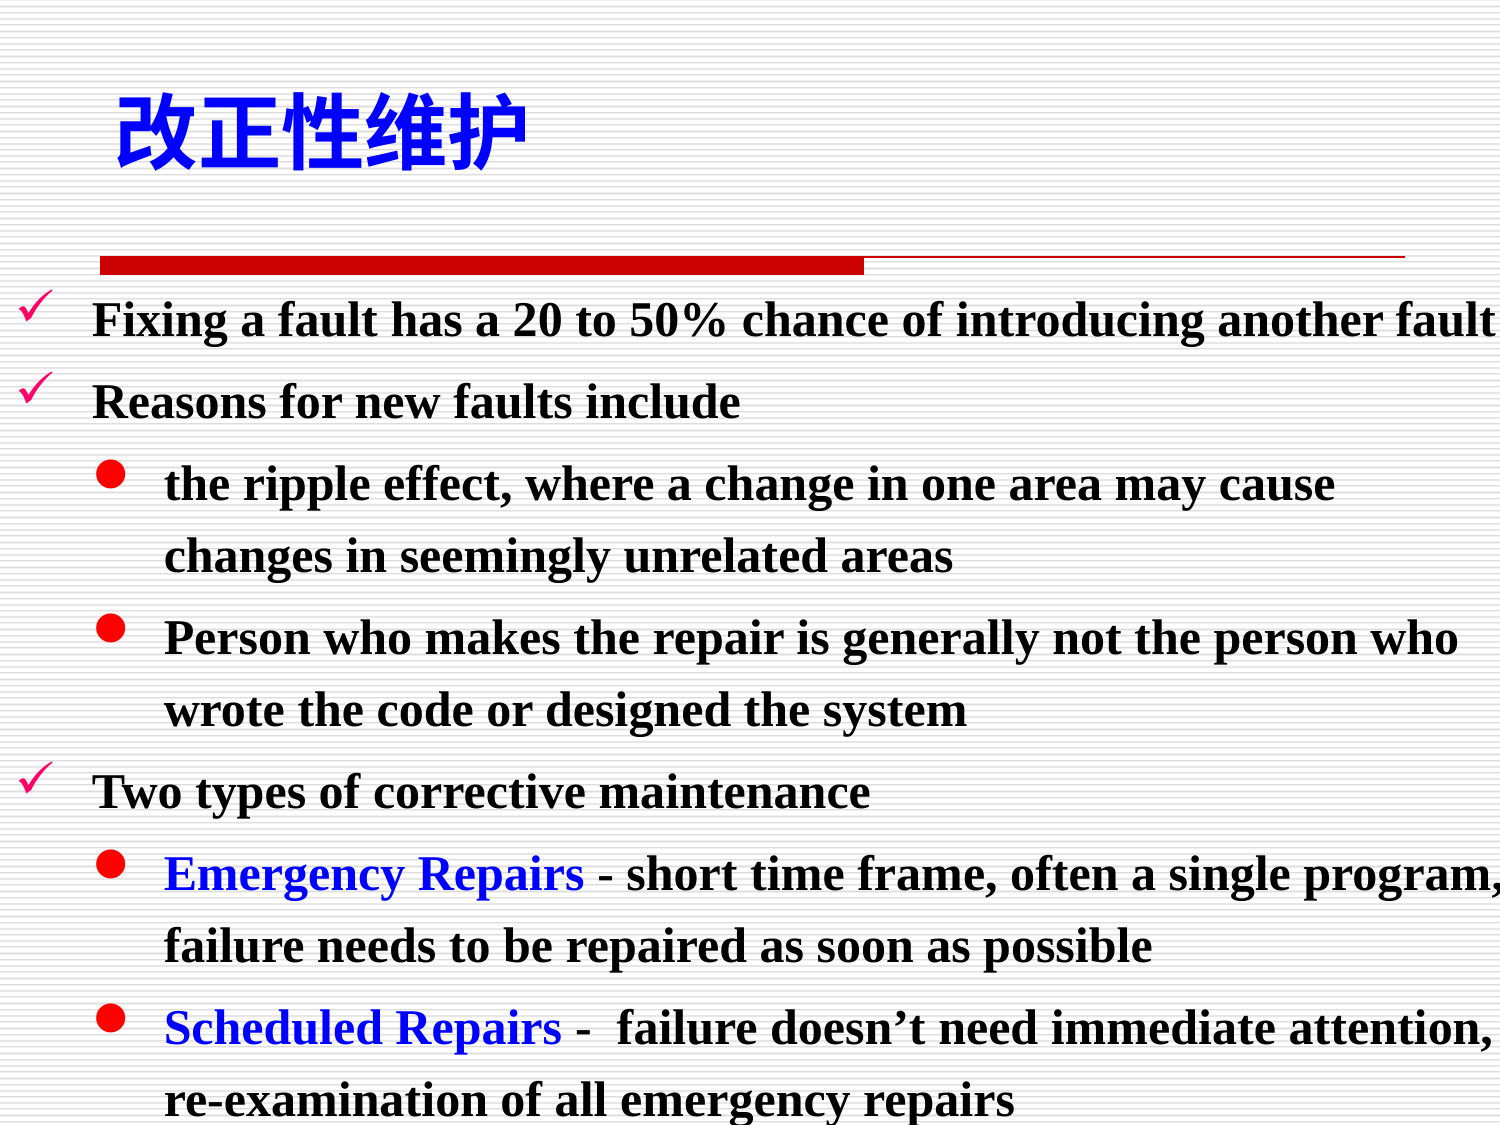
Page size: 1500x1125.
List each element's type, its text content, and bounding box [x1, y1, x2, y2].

picture [0, 0, 1500, 267]
text_box 改正性维护 [100, 67, 1276, 194]
text_box Fixing a fault has a 20 to 50% chance of introducing another fault Reasons for new faults include the ripple effect, where a change in one area may cause changes in seemingly unrelated areas Person who makes the repair is generally not the person who wrote the code or designed the system Two types of corrective maintenance Emergency Repairs - short time frame, often a single program, failure needs to be repaired as soon as possible Scheduled Repairs - failure doesn’t need immediate attention, re-examination of all emergency repairs [0, 267, 1500, 1125]
